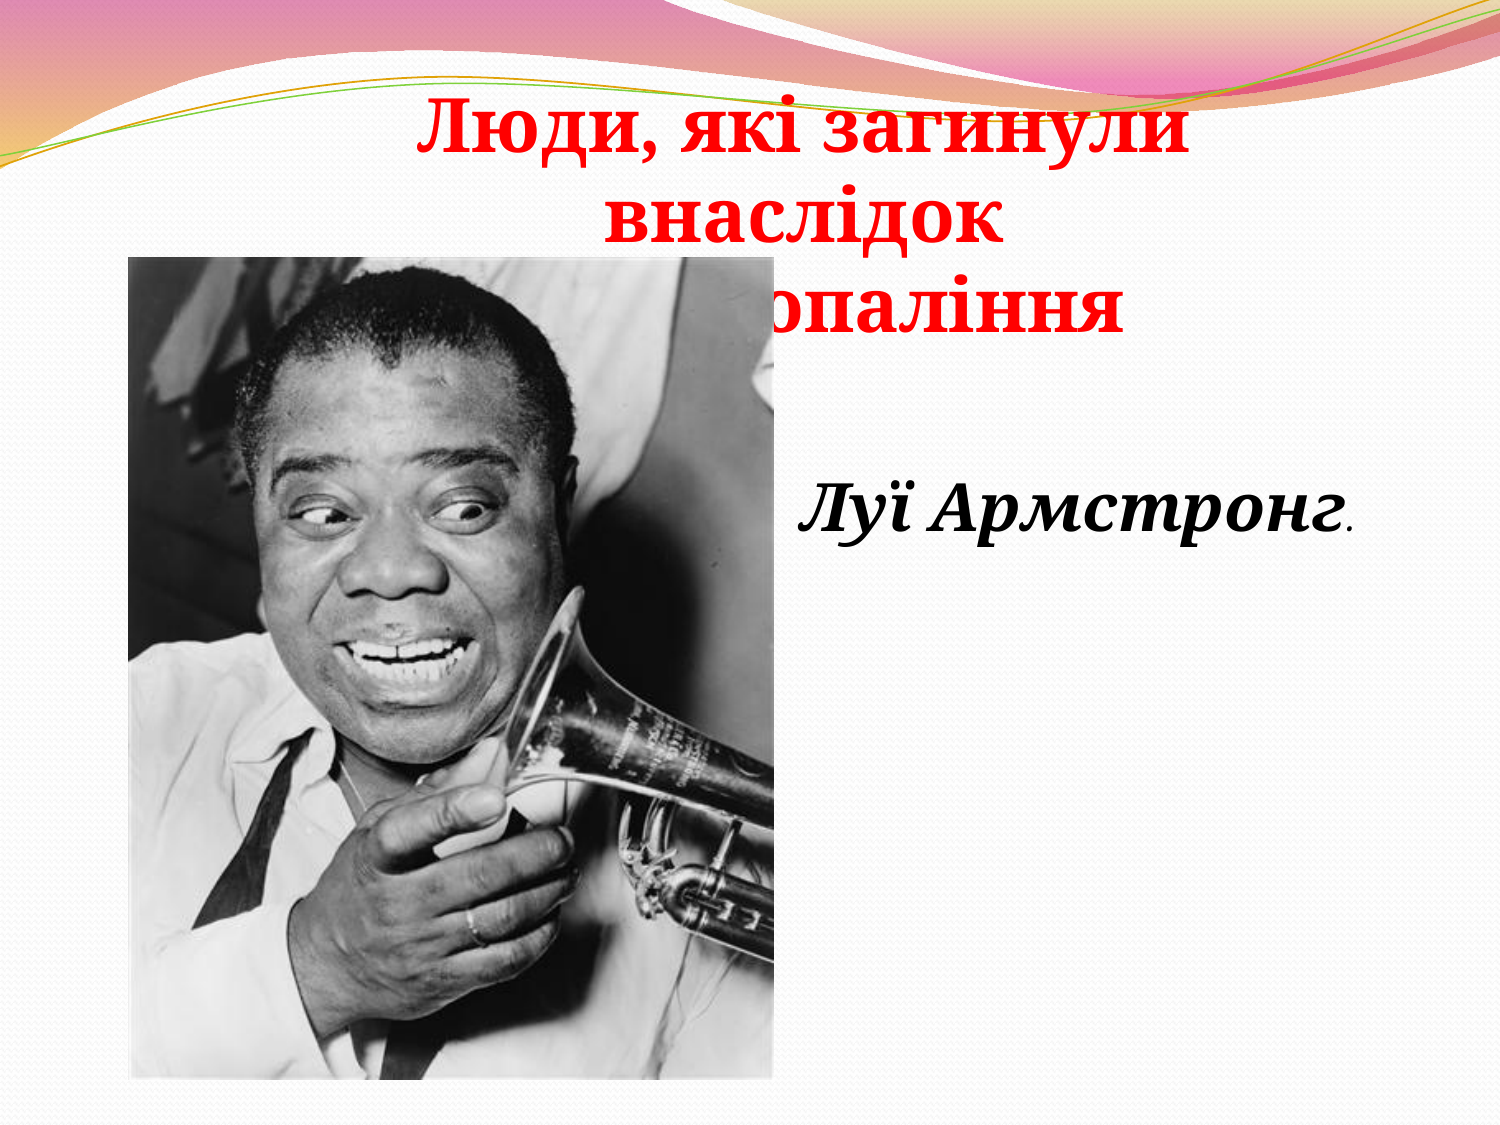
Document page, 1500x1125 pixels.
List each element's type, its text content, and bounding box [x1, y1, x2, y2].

text_box Луї Армстронг. [818, 456, 1380, 552]
text_box Люди, які загинули внаслідок тютюнопаління [292, 70, 1316, 355]
picture [128, 257, 774, 1081]
